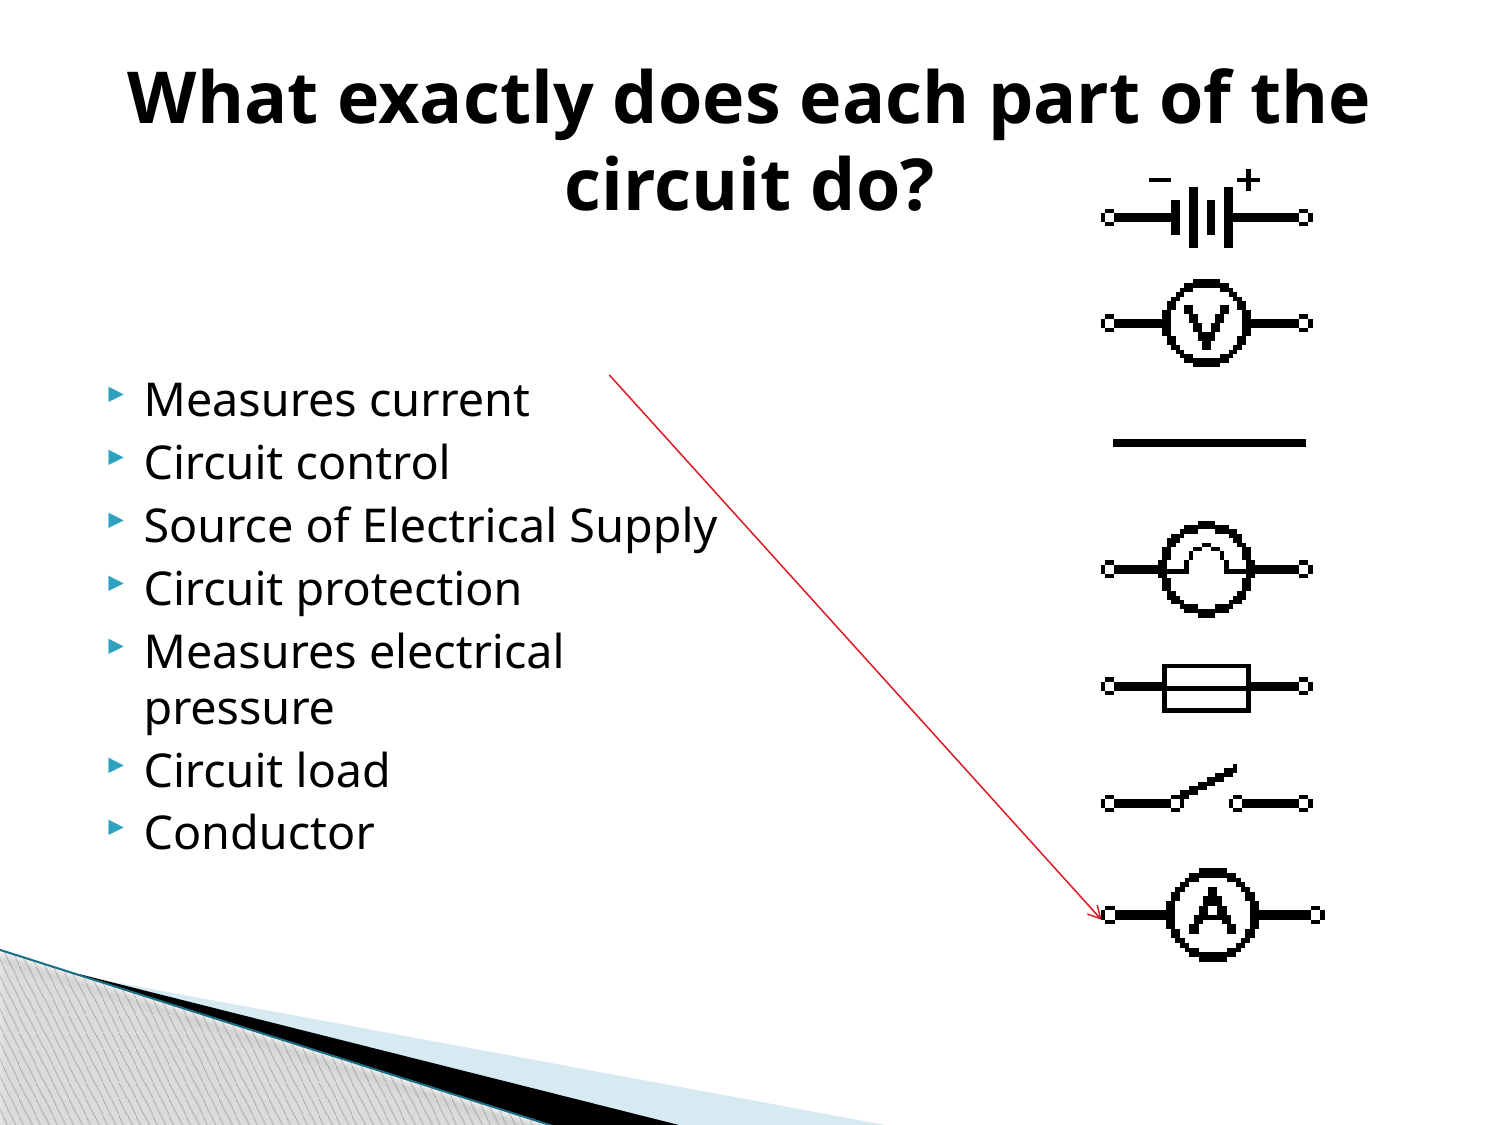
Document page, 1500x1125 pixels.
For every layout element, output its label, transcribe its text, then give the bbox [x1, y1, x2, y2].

text_box What exactly does each part of the circuit do? [74, 44, 1425, 233]
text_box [582, 401, 1129, 894]
text_box Measures current Circuit control Source of Electrical Supply Circuit protection Measures electrical pressure Circuit load Conductor [75, 236, 738, 884]
picture [1101, 116, 1325, 1032]
